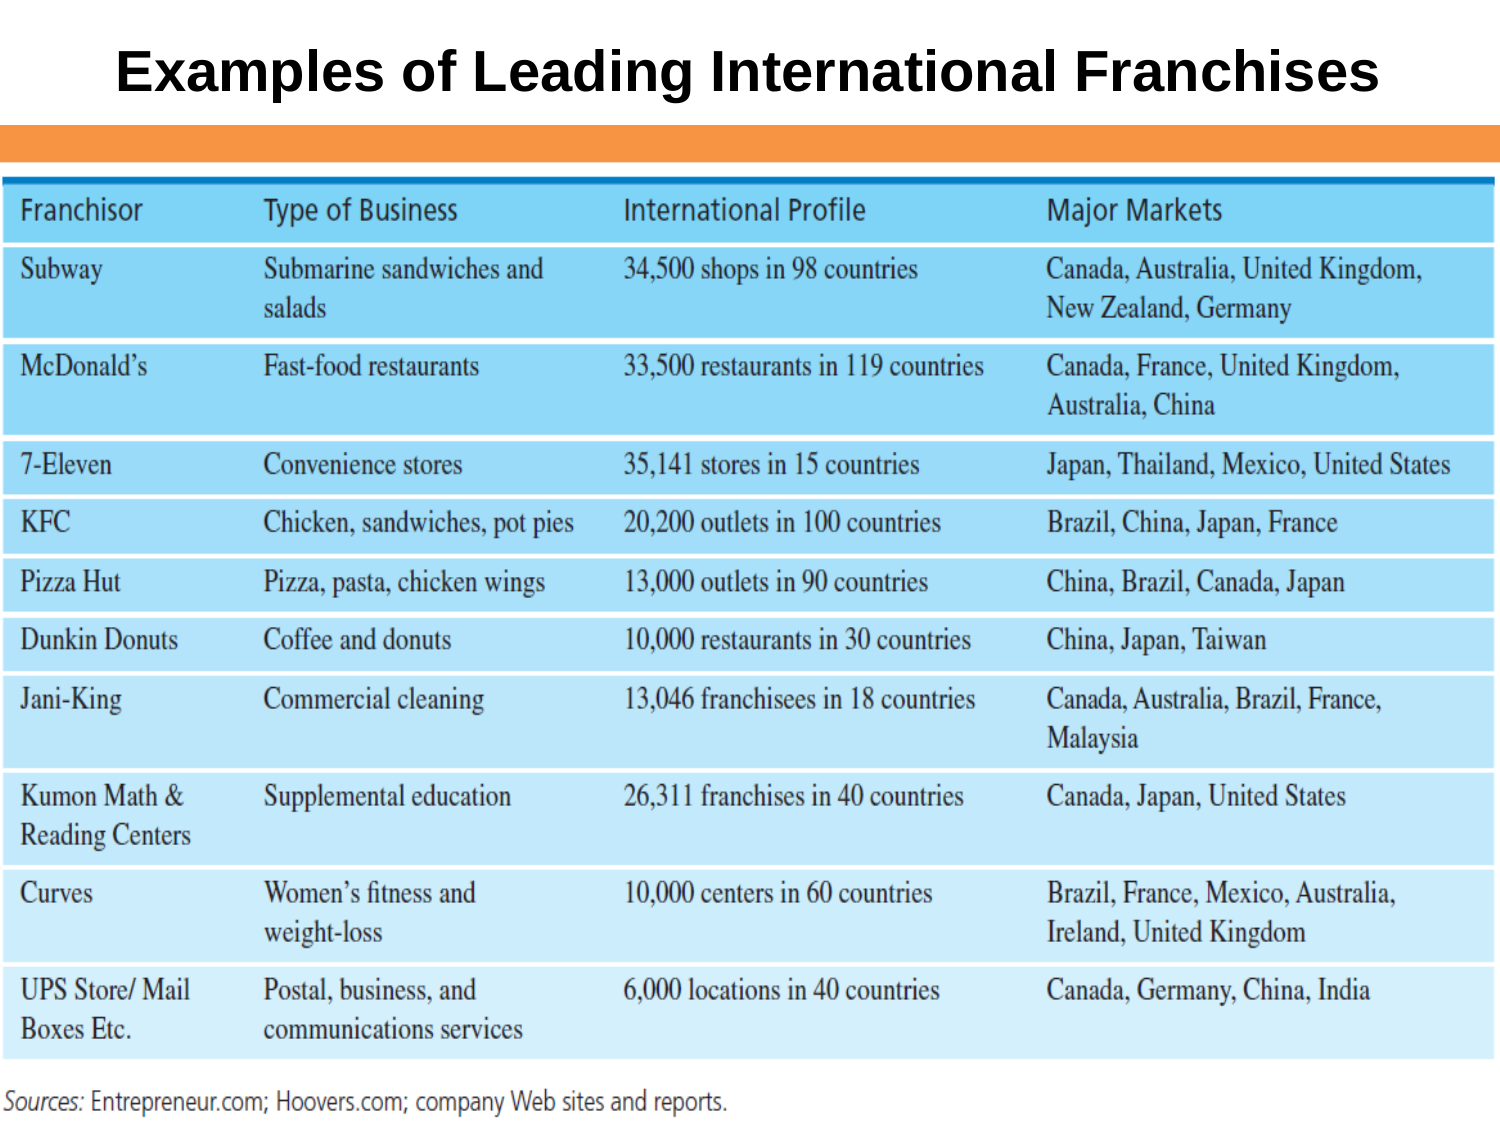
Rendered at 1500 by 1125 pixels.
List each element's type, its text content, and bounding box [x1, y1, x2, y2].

title Examples of Leading International Franchises [54, 0, 1443, 123]
text_box [0, 123, 1500, 165]
picture [0, 174, 1500, 1125]
